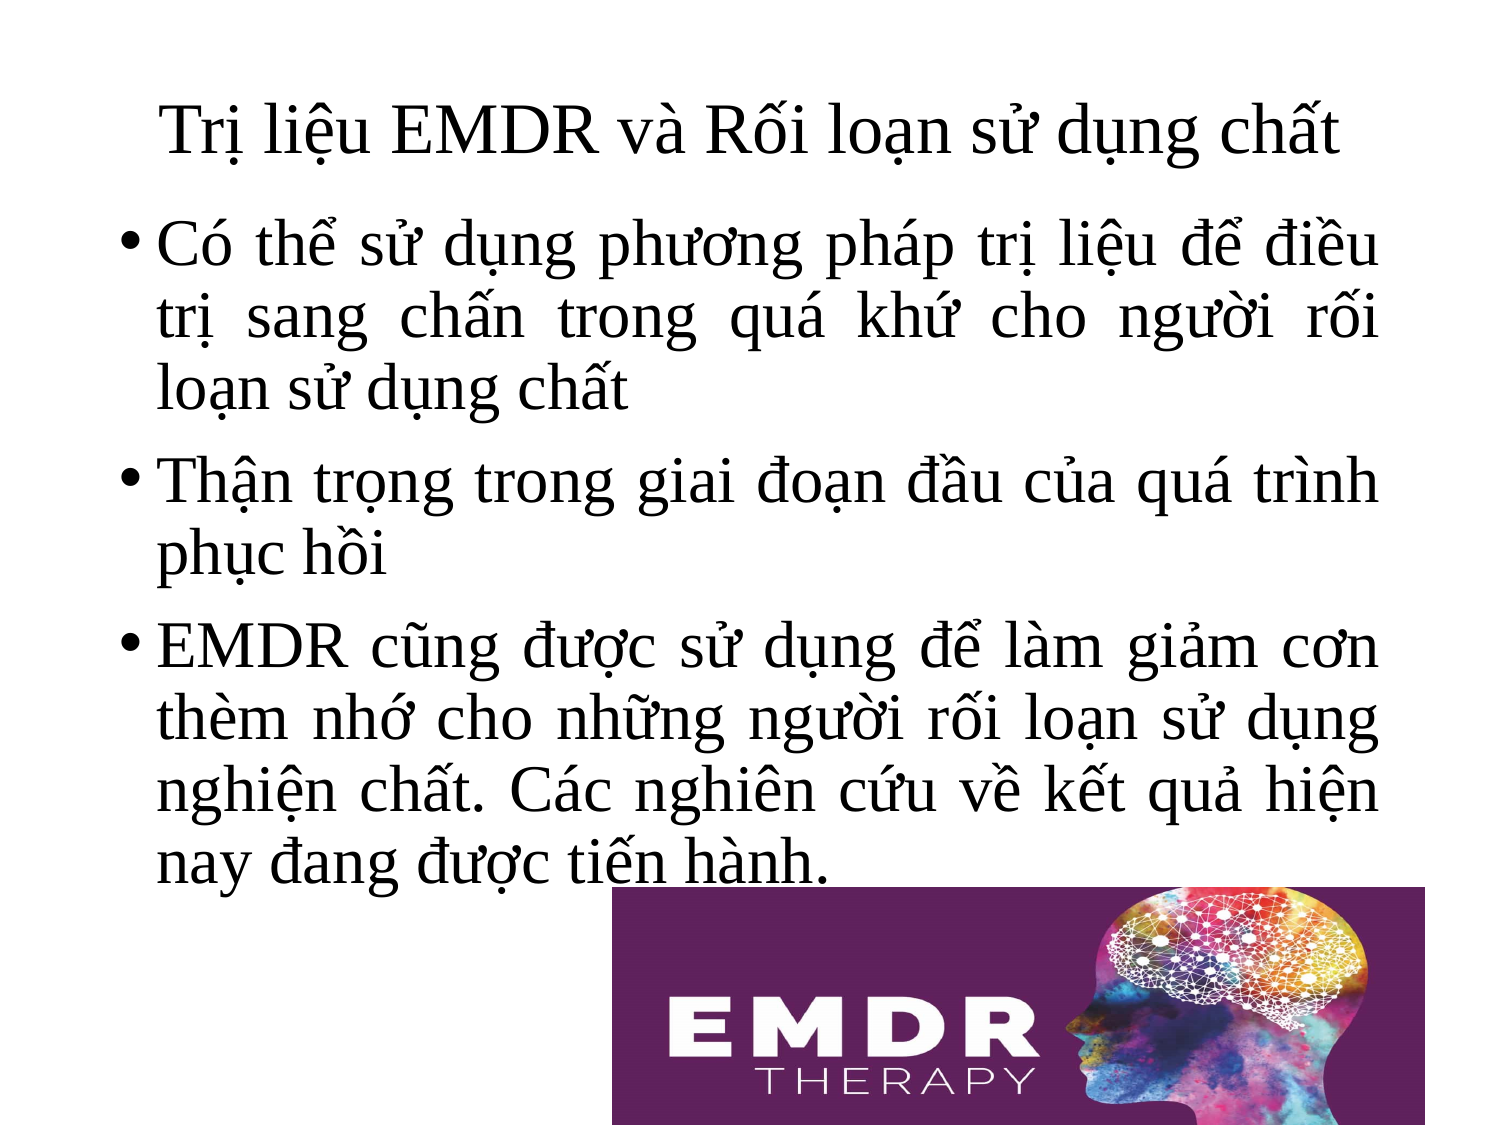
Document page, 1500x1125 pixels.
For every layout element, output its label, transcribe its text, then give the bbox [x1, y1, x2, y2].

picture [612, 887, 1425, 1125]
list Có thể sử dụng phương pháp trị liệu để điều trị sang chấn trong quá khứ cho người rối loạn sử dụng chất Thận trọng trong giai đoạn đầu của quá trình phục hồi EMDR cũng được sử dụng để làm giảm cơn thèm nhớ cho những người rối loạn sử dụng nghiện chất. Các nghiên cứu về kết quả hiện nay đang được tiến hành. [103, 200, 1398, 1043]
title Trị liệu EMDR và Rối loạn sử dụng chất [103, 59, 1397, 200]
